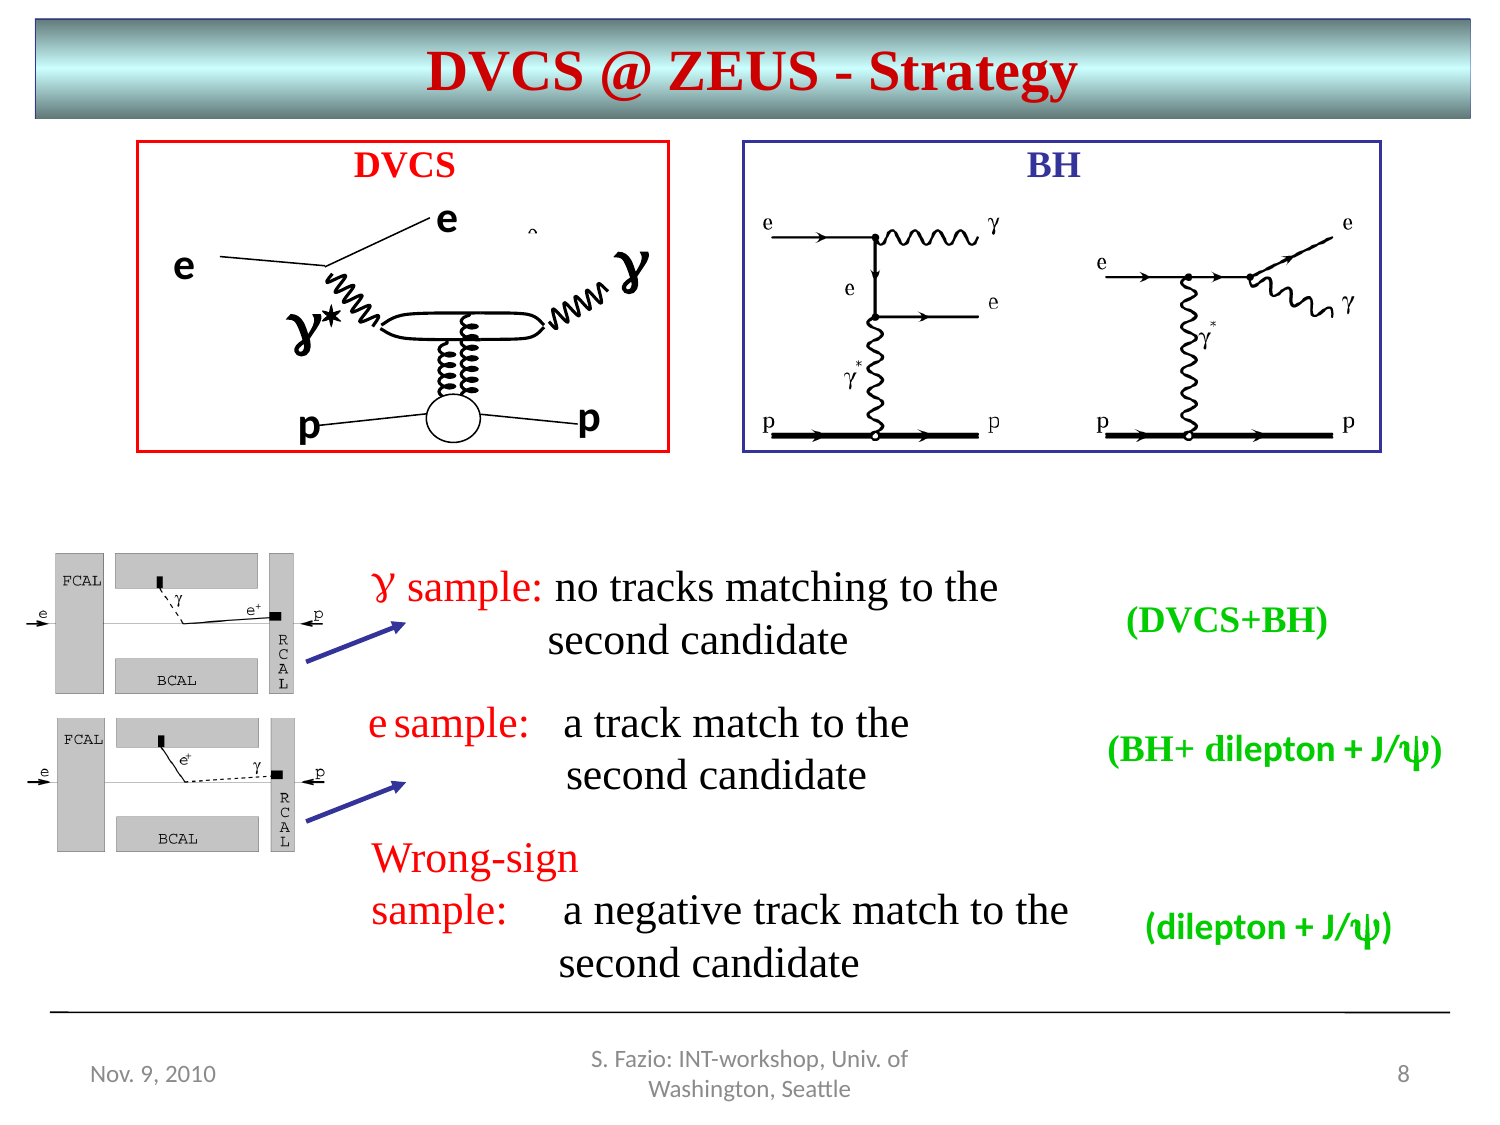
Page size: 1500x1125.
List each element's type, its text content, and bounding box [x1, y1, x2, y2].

footer S. Fazio: INT-workshop, Univ. of Washington, Seattle [512, 1042, 988, 1103]
text_box [347, 780, 407, 806]
text_box DVCS @ ZEUS - Strategy [34, 18, 1471, 119]
text_box [347, 621, 407, 646]
text_box (dilepton + J/) [1075, 888, 1463, 957]
text_box (BH+ dilepton + J/) [1049, 709, 1500, 779]
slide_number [75, 1042, 425, 1103]
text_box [137, 131, 1382, 476]
slide_number 8 [1074, 1042, 1425, 1103]
text_box Wrong-sign sample: a negative track match to the second candidate [355, 820, 1107, 995]
picture [0, 525, 344, 877]
text_box e sample: a track match to the second candidate [352, 685, 937, 807]
text_box (DVCS+BH) [1074, 586, 1380, 648]
text_box sample: no tracks matching to the second candidate [355, 549, 1331, 672]
